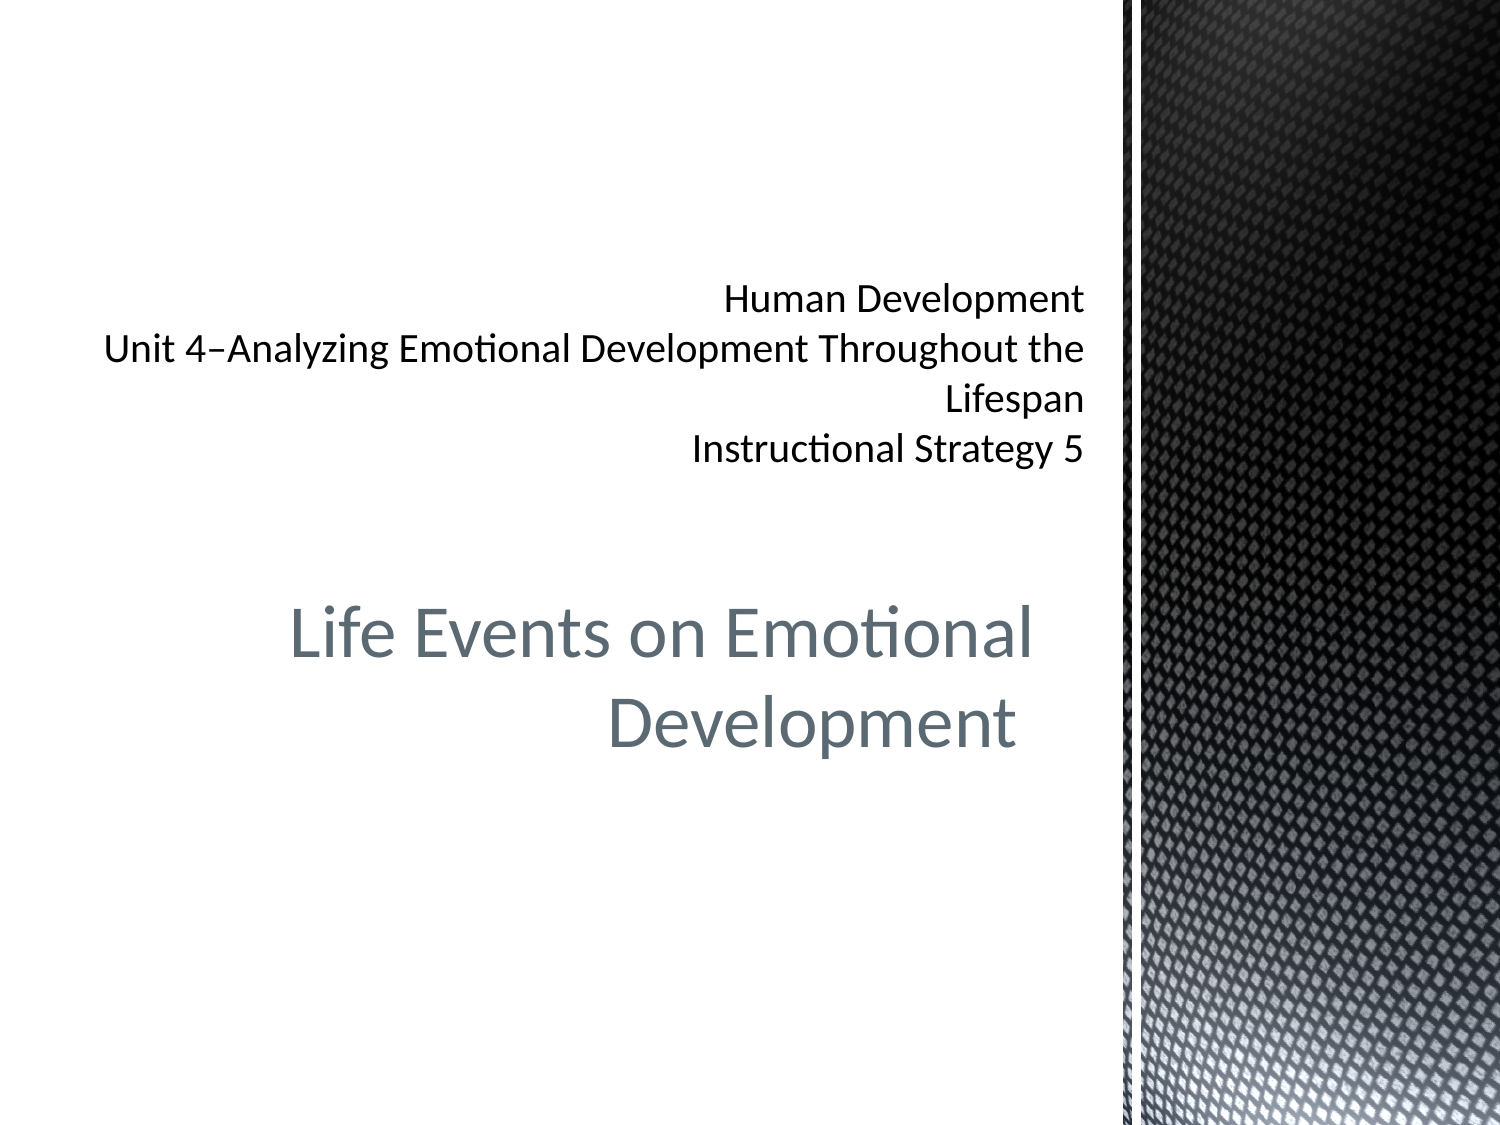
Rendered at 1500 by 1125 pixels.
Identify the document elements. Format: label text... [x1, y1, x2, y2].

title Human Development Unit 4–Analyzing Emotional Development Throughout the Lifespan Instructional Strategy 5 [24, 237, 1100, 479]
picture [1123, 0, 1500, 1125]
subtitle Life Events on Emotional Development [62, 575, 1050, 938]
